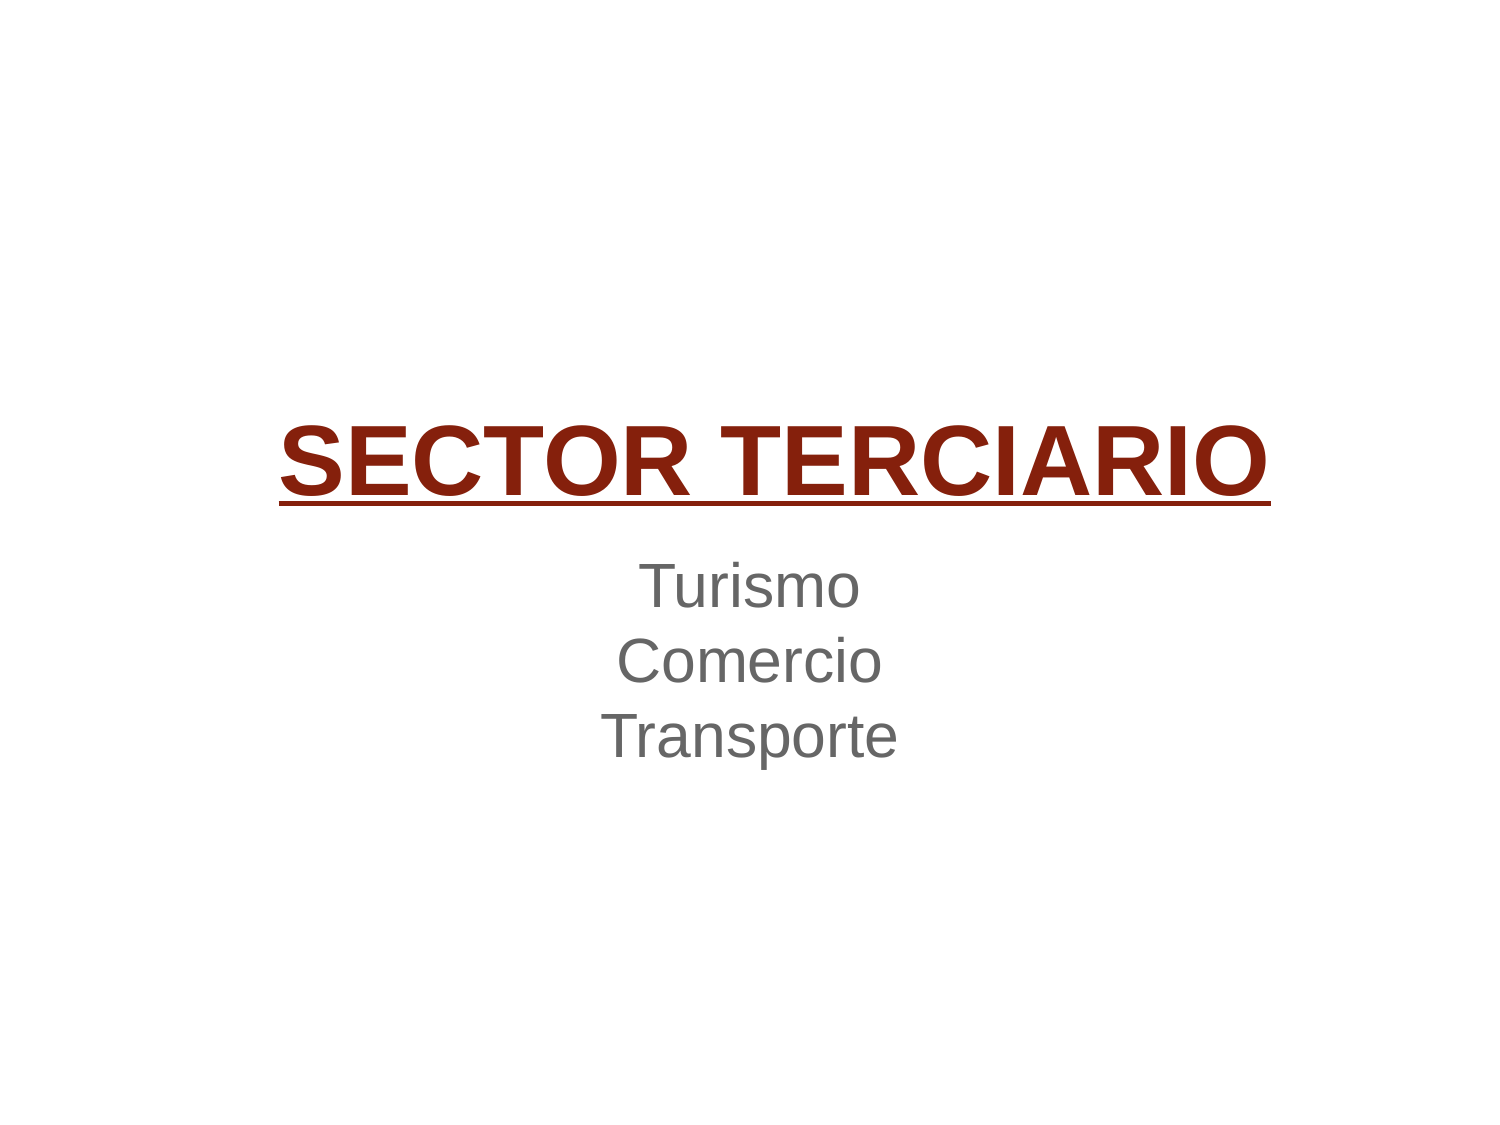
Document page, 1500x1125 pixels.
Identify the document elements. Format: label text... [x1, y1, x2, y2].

subtitle Turismo Comercio Transporte [112, 530, 1388, 702]
title SECTOR TERCIARIO [137, 276, 1413, 531]
